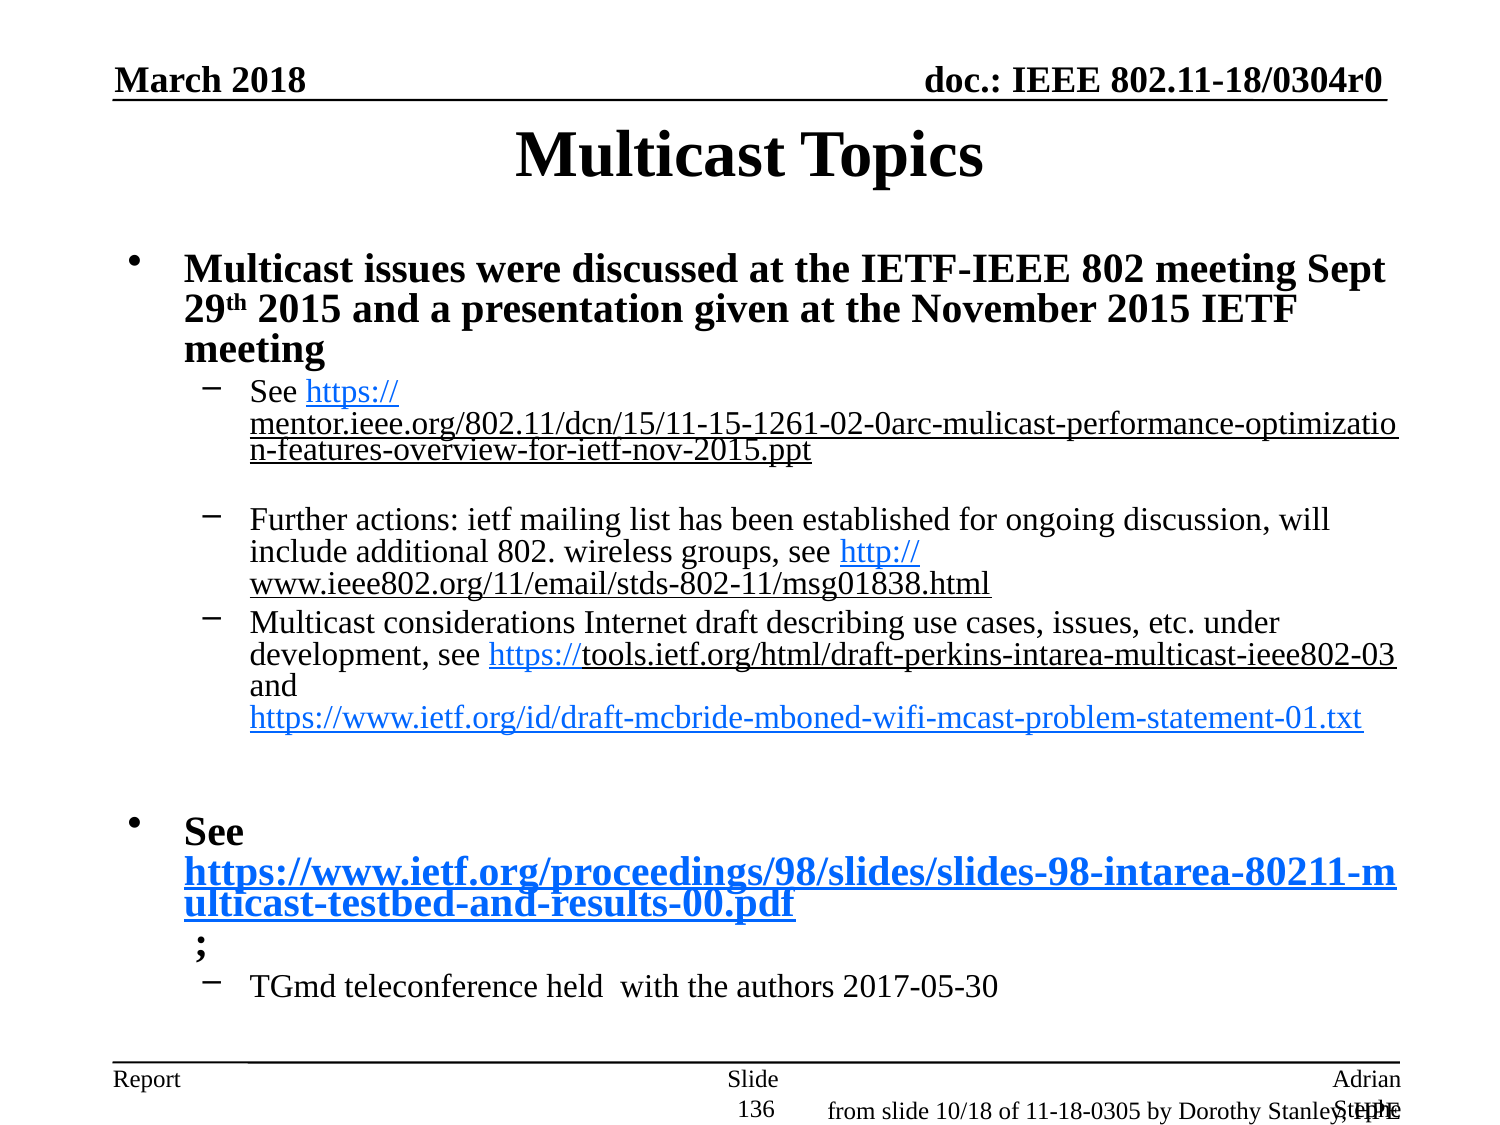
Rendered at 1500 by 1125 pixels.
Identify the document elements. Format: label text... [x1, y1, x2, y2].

list Multicast issues were discussed at the IETF-IEEE 802 meeting Sept 29th 2015 and a presentation given at the November 2015 IETF meeting See https://mentor.ieee.org/802.11/dcn/15/11-15-1261-02-0arc-mulicast-performance-optimization-features-overview-for-ietf-nov-2015.ppt Further actions: ietf mailing list has been established for ongoing discussion, will include additional 802. wireless groups, see http://www.ieee802.org/11/email/stds-802-11/msg01838.html Multicast considerations Internet draft describing use cases, issues, etc. under development, see https://tools.ietf.org/html/draft-perkins-intarea-multicast-ieee802-03 and https://www.ietf.org/id/draft-mcbride-mboned-wifi-mcast-problem-statement-01.txt See https://www.ietf.org/proceedings/98/slides/slides-98-intarea-80211-multicast-testbed-and-results-00.pdf ; TGmd teleconference held with the authors 2017-05-30 [112, 212, 1425, 1050]
slide_number Slide 136 [711, 1061, 801, 1093]
text_box from slide 10/18 of 11-18-0305 by Dorothy Stanley, HPE [343, 1087, 1417, 1125]
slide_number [114, 54, 374, 101]
title Multicast Topics [112, 62, 1388, 212]
footer Adrian Stephens, Intel Corporation [1324, 1061, 1402, 1087]
